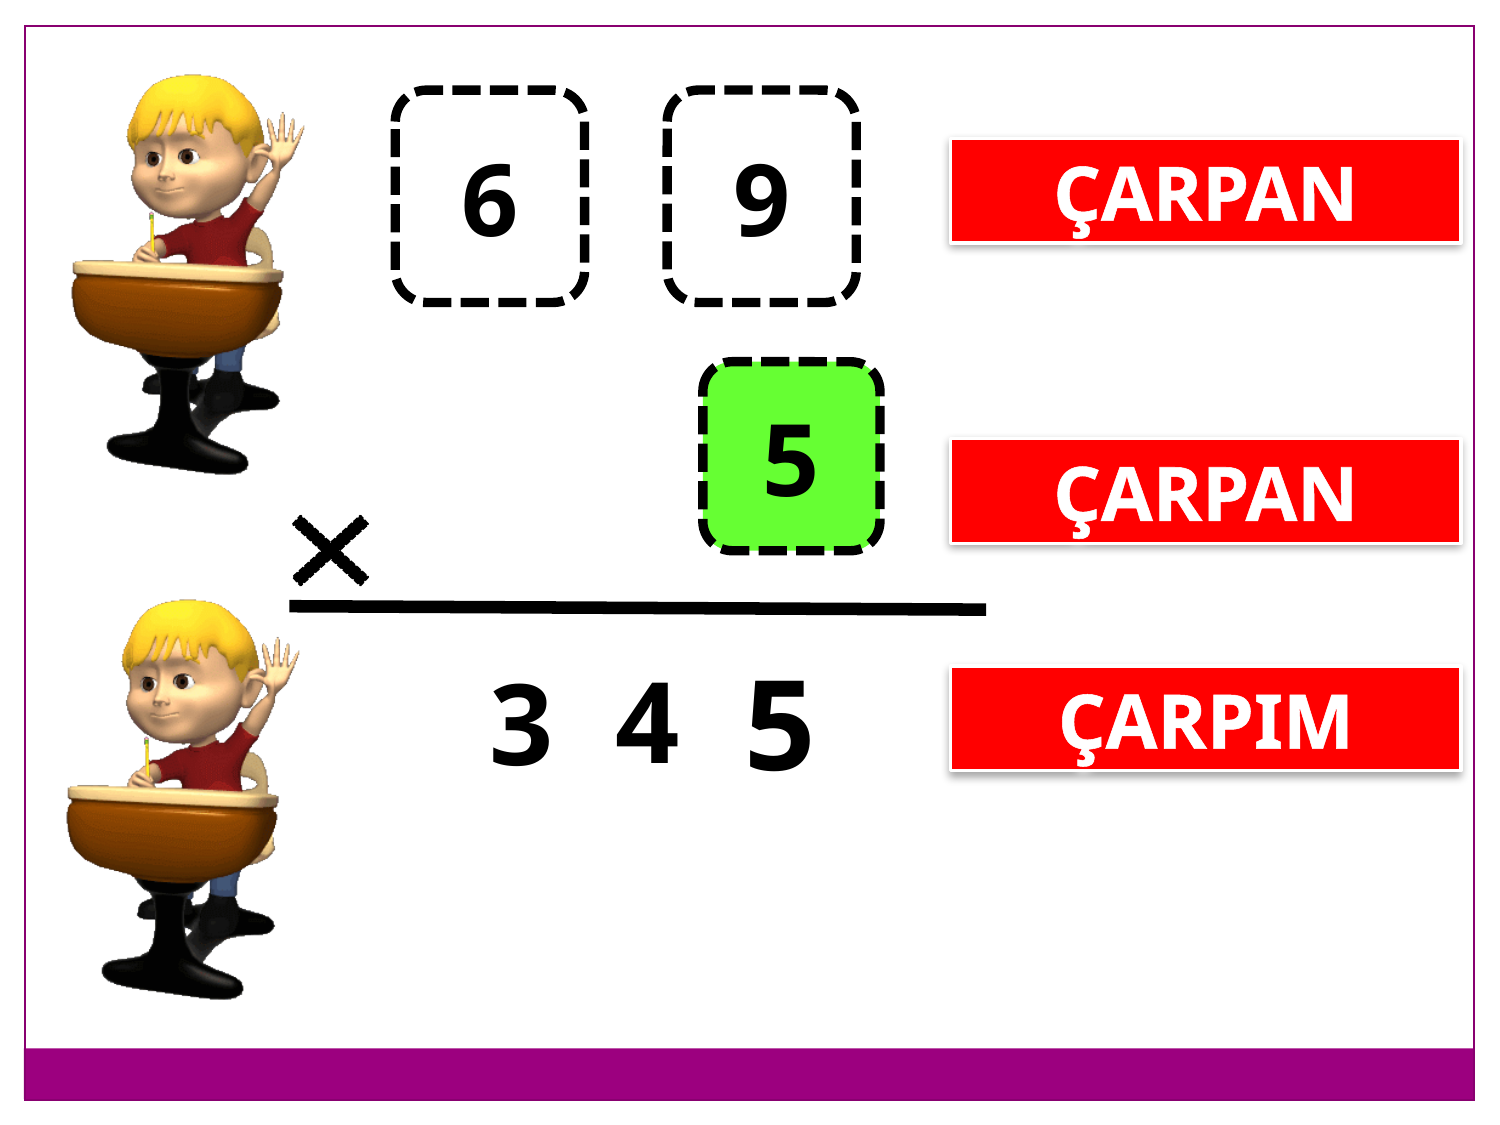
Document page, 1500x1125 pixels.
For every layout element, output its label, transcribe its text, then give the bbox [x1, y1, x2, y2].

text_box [336, 605, 987, 610]
picture [41, 67, 335, 492]
text_box 6 [394, 89, 586, 304]
text_box 5 [701, 360, 881, 552]
text_box ÇARPAN [949, 437, 1463, 545]
text_box ÇARPAN [949, 137, 1463, 245]
text_box [292, 514, 369, 587]
picture [36, 592, 330, 1017]
text_box 3 [459, 645, 585, 795]
text_box ÇARPIM [949, 664, 1463, 772]
text_box 5 [717, 637, 844, 803]
text_box 9 [666, 89, 858, 304]
text_box 4 [584, 643, 711, 794]
